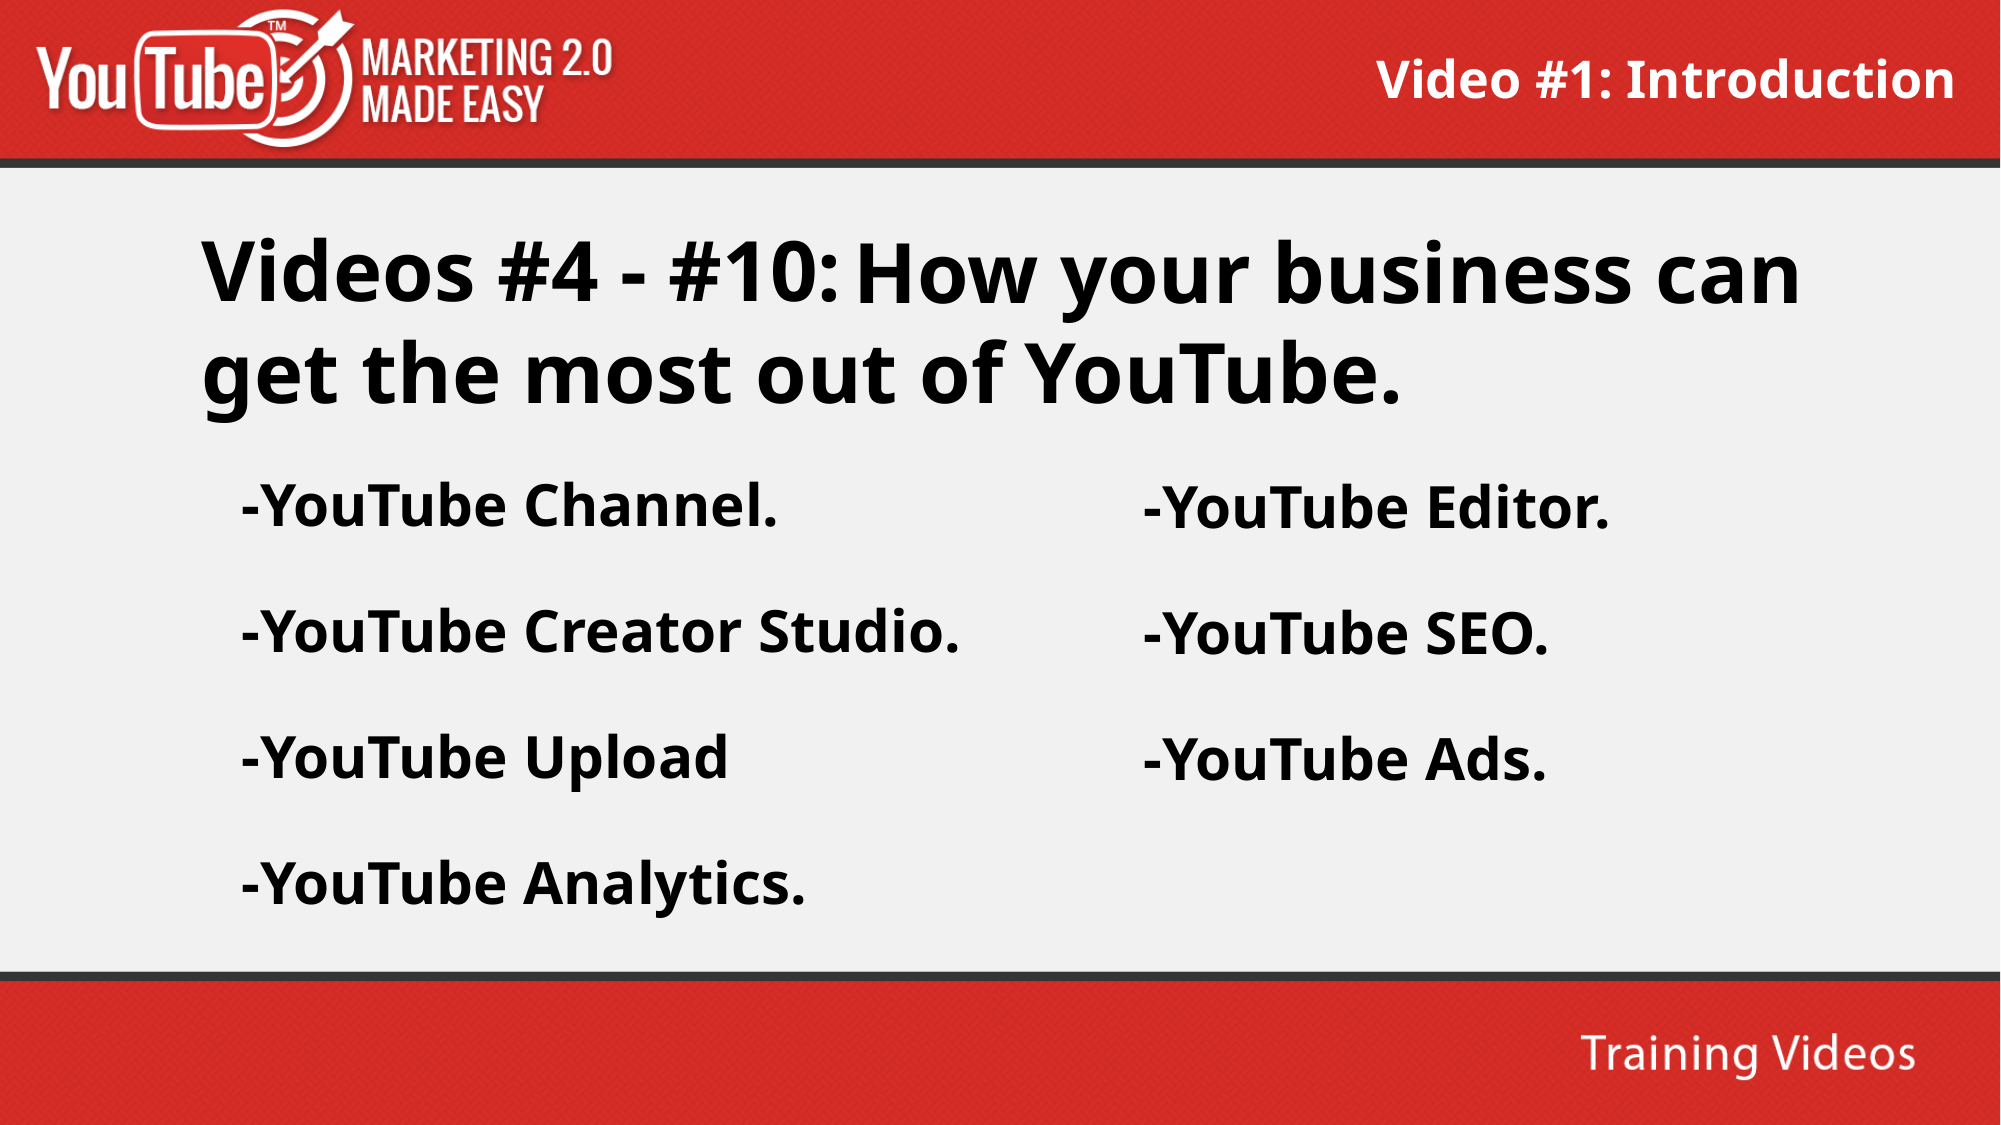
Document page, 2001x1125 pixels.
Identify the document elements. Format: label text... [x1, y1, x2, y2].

text_box -YouTube Ads. [1128, 714, 1948, 800]
text_box Video #1: Introduction [1223, 39, 1972, 117]
text_box -YouTube Analytics. [226, 839, 1046, 924]
text_box -YouTube Upload [226, 712, 1091, 798]
text_box -YouTube Editor. [1128, 462, 1948, 548]
text_box -YouTube Creator Studio. [226, 586, 1046, 672]
text_box -YouTube SEO. [1128, 588, 1993, 674]
text_box -YouTube Channel. [226, 460, 1234, 546]
picture [0, 0, 2001, 1125]
text_box How your business can get the most out of YouTube. [186, 213, 1943, 428]
